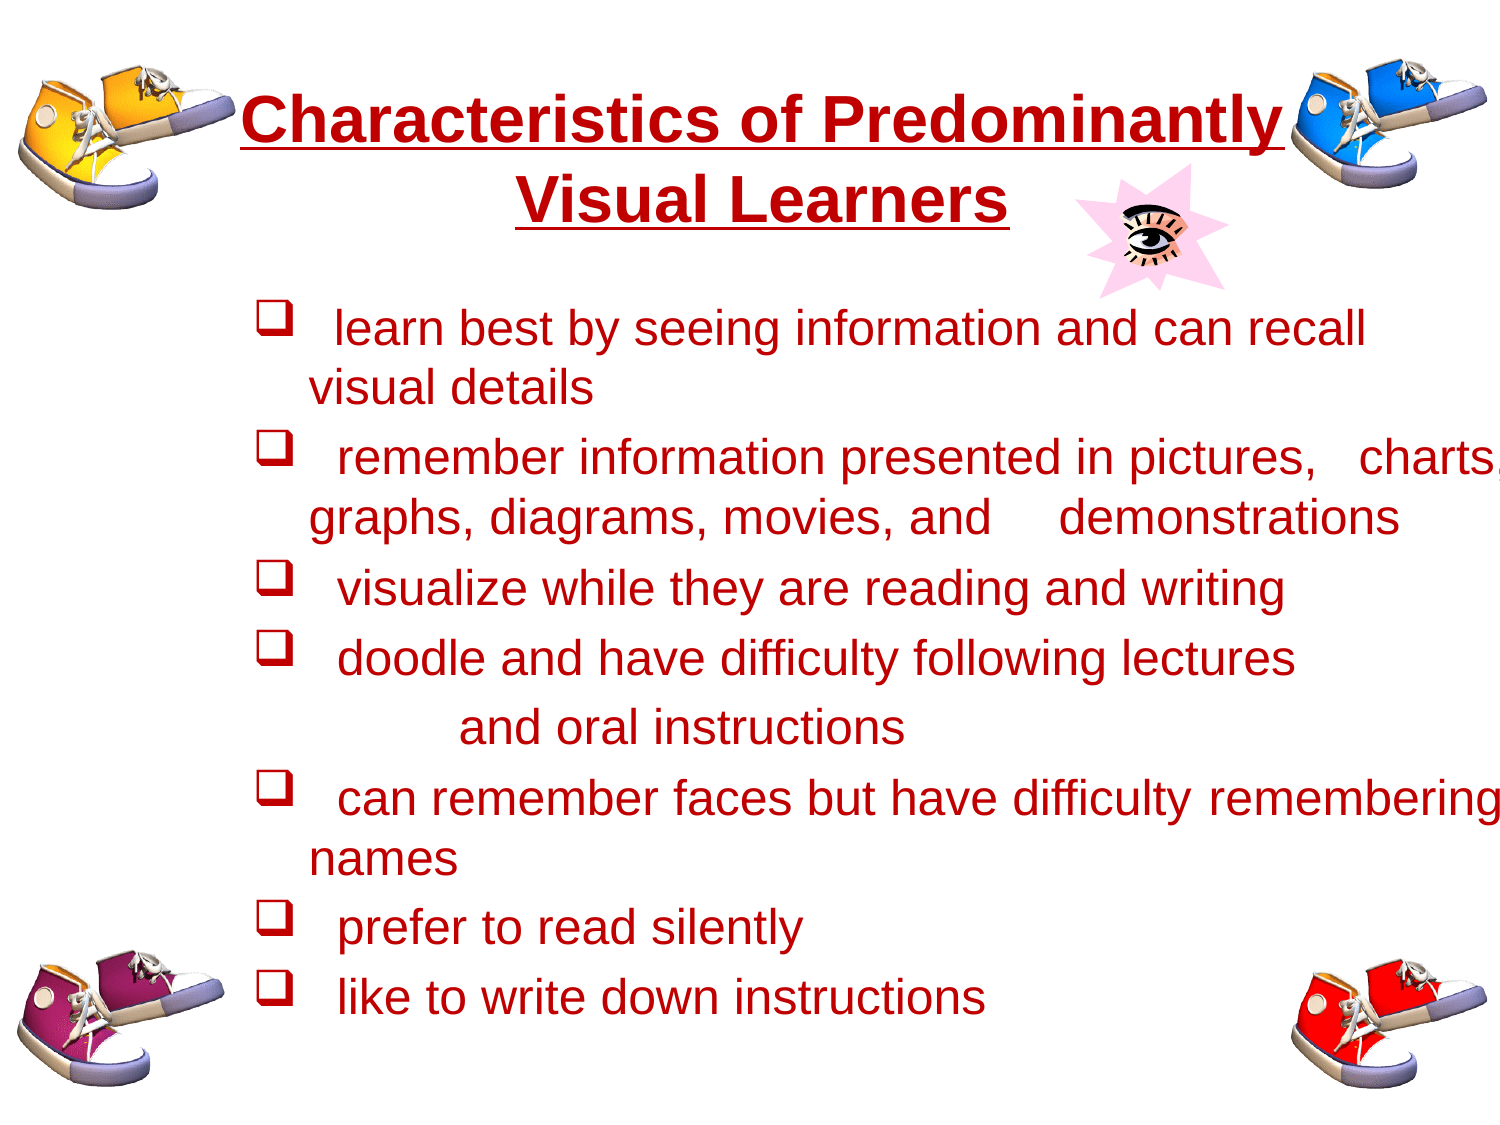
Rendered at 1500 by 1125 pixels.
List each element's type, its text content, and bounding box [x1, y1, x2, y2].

picture [1275, 0, 1500, 225]
picture [0, 0, 250, 250]
picture [1275, 963, 1500, 1125]
list learn best by seeing information and can recall visual details remember information presented in pictures, charts, graphs, diagrams, movies, and demonstrations visualize while they are reading and writing doodle and have difficulty following lectures and oral instructions can remember faces but have difficulty remembering names prefer to read silently like to write down instructions [237, 287, 1500, 963]
picture [1074, 162, 1231, 301]
title Characteristics of Predominantly Visual Learners [124, 62, 1401, 251]
picture [0, 887, 238, 1125]
